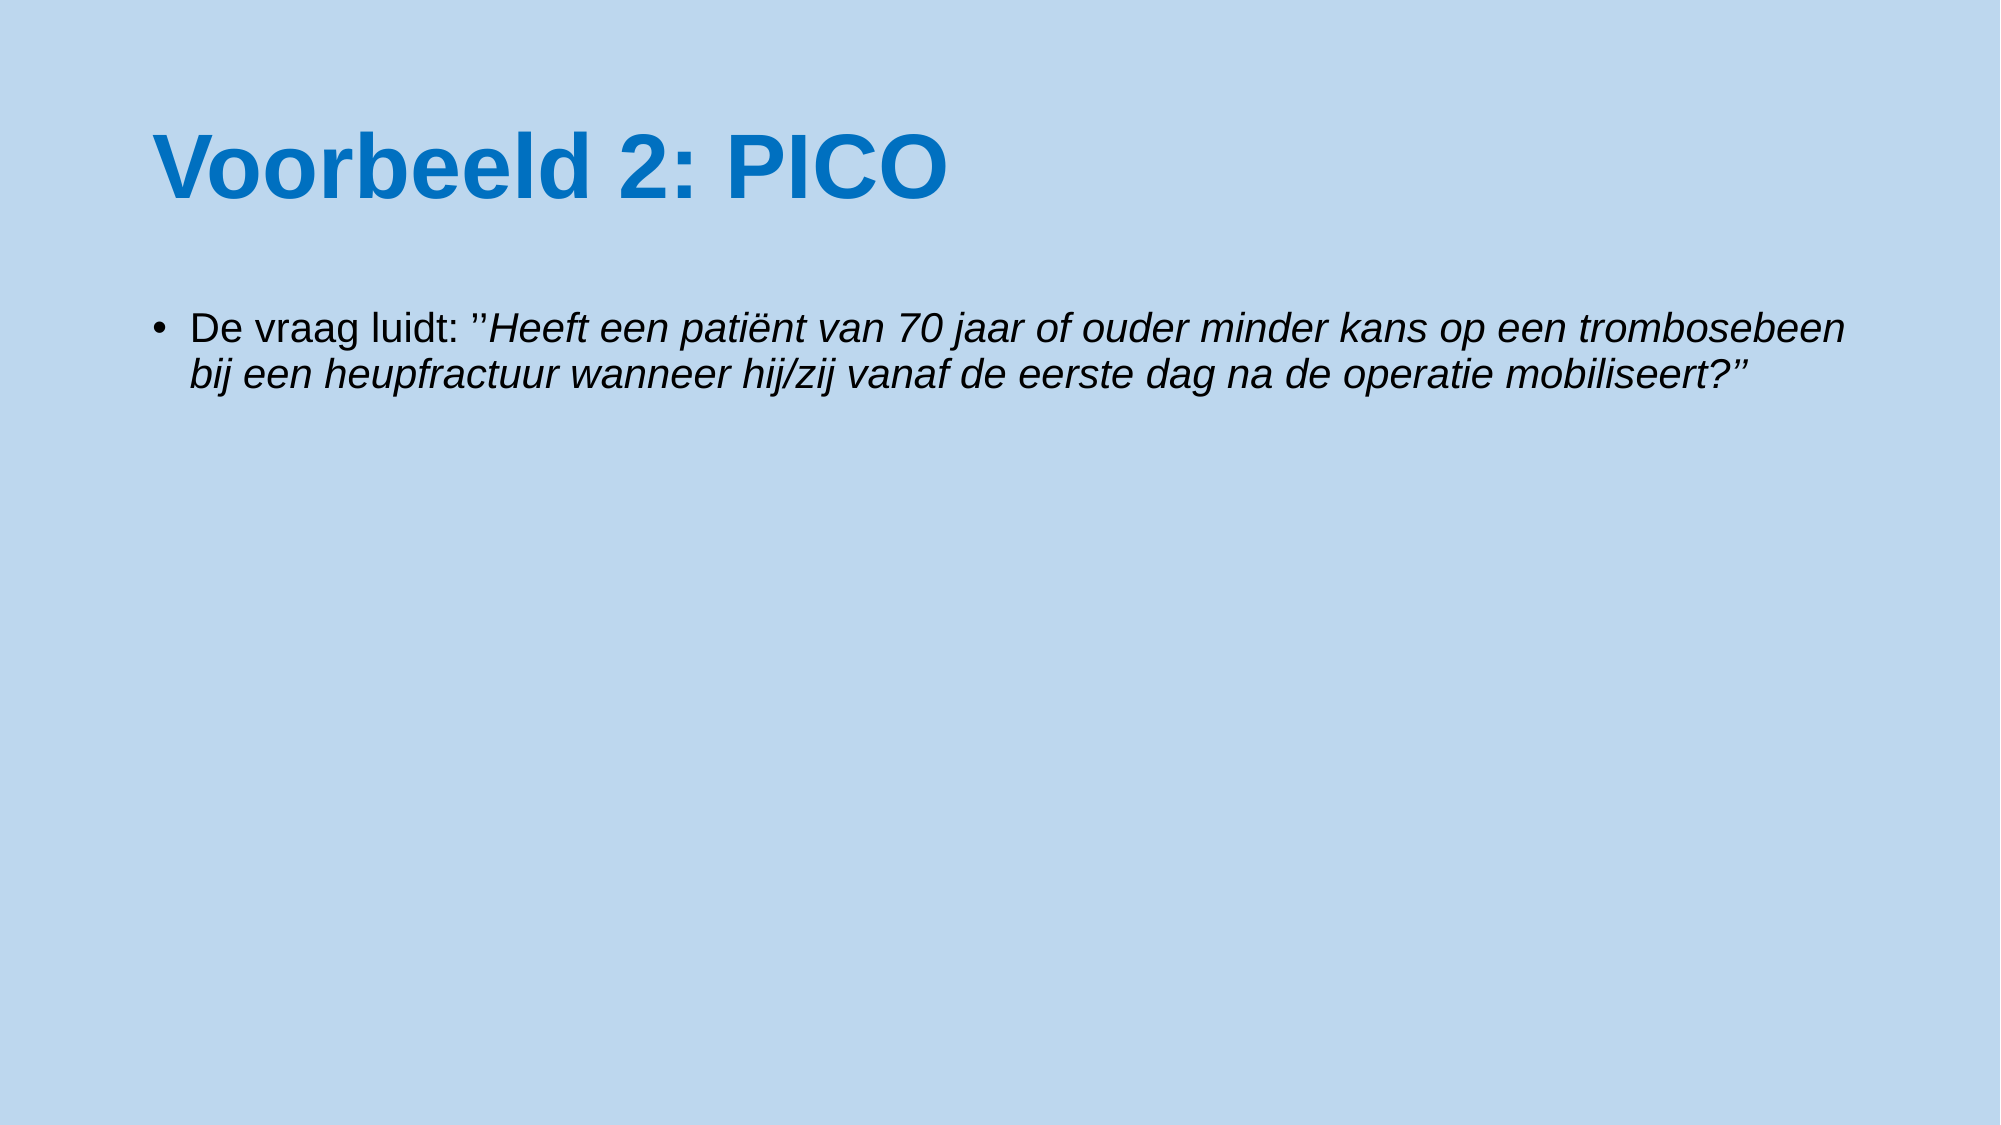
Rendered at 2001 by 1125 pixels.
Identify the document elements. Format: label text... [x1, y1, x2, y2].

list De vraag luidt: ’’Heeft een patiënt van 70 jaar of ouder minder kans op een trombosebeen bij een heupfractuur wanneer hij/zij vanaf de eerste dag na de operatie mobiliseert?’’ [137, 299, 1863, 1014]
title Voorbeeld 2: PICO [137, 59, 1863, 278]
